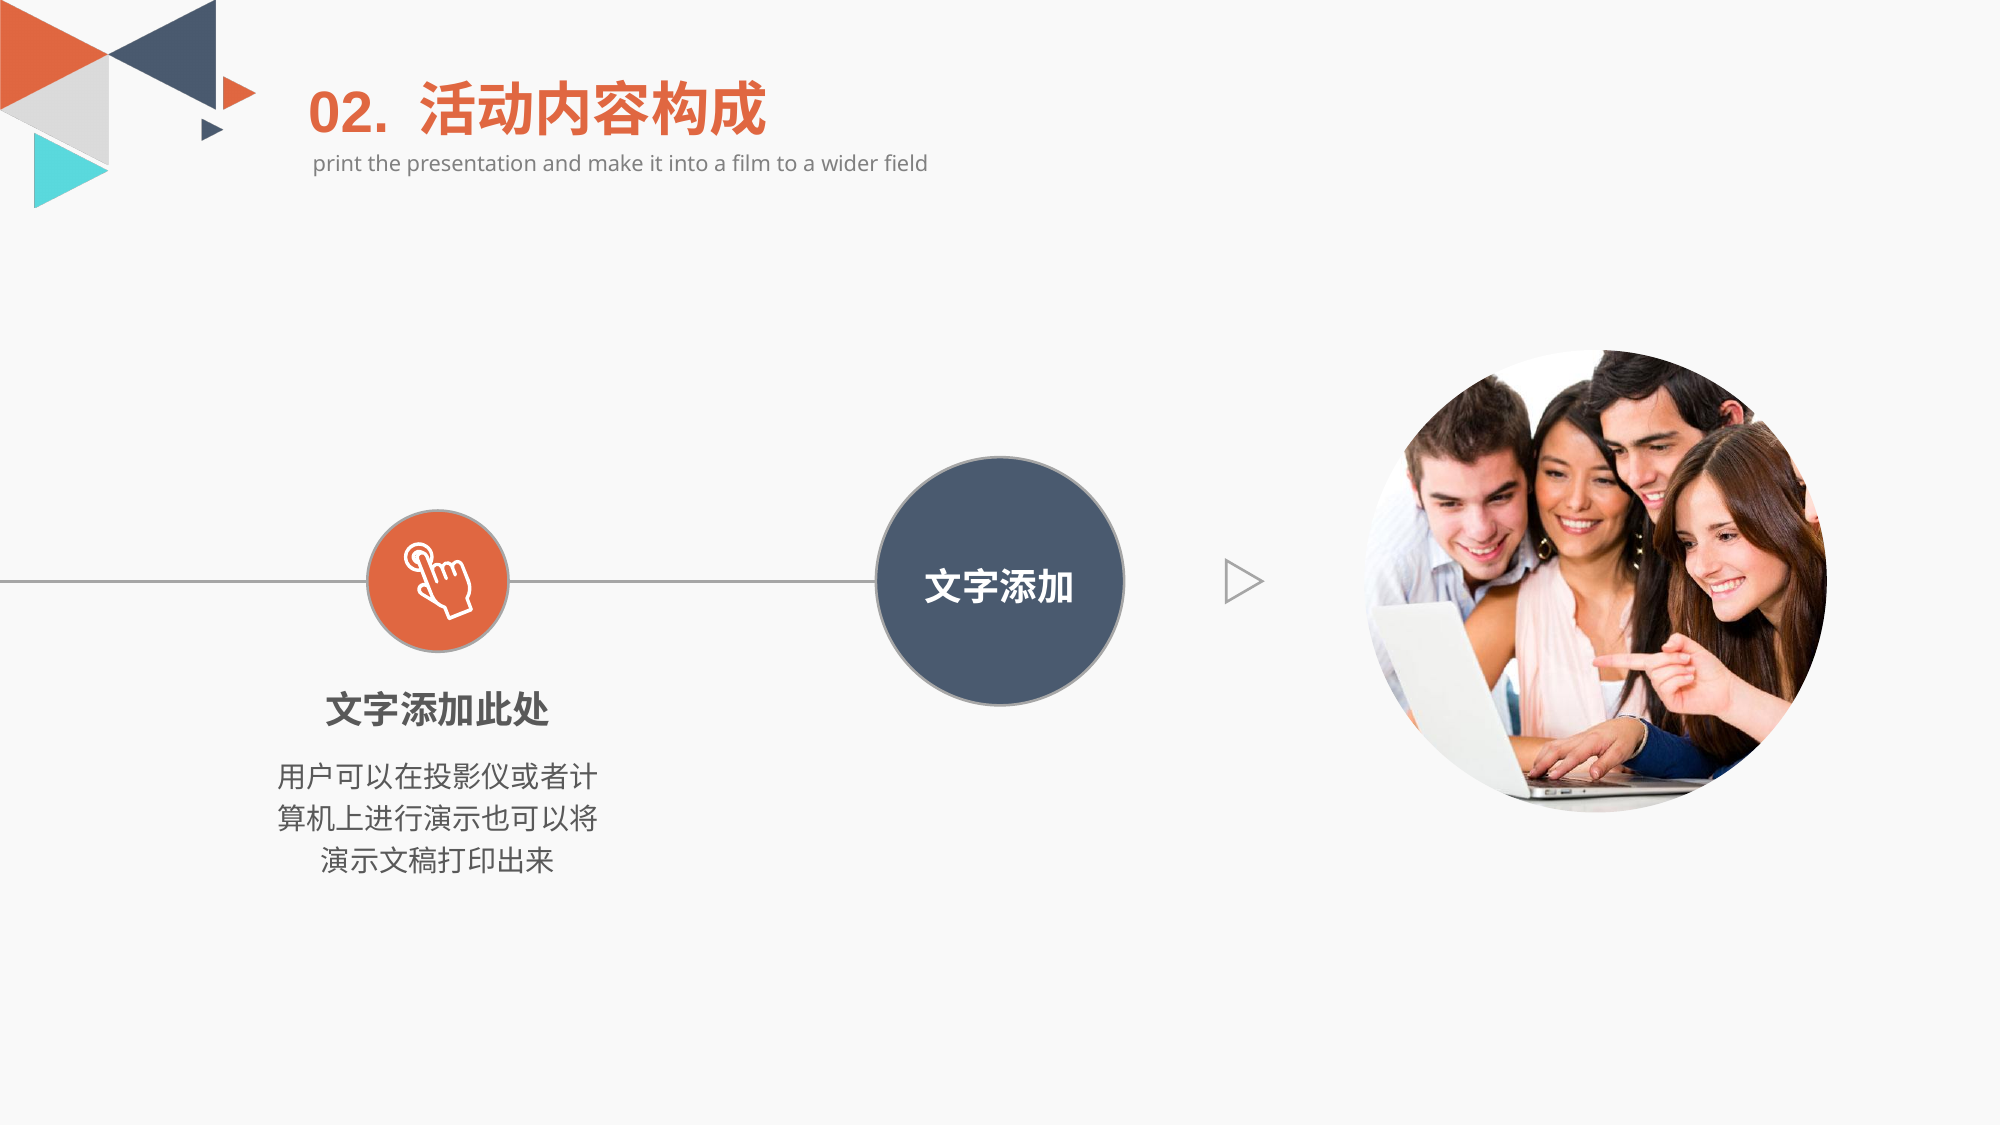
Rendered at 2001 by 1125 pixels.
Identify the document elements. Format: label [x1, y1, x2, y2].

picture [1364, 349, 1827, 813]
picture [1, 0, 256, 232]
text_box [292, 64, 1022, 182]
text_box [0, 457, 1140, 887]
text_box [1225, 559, 1264, 603]
